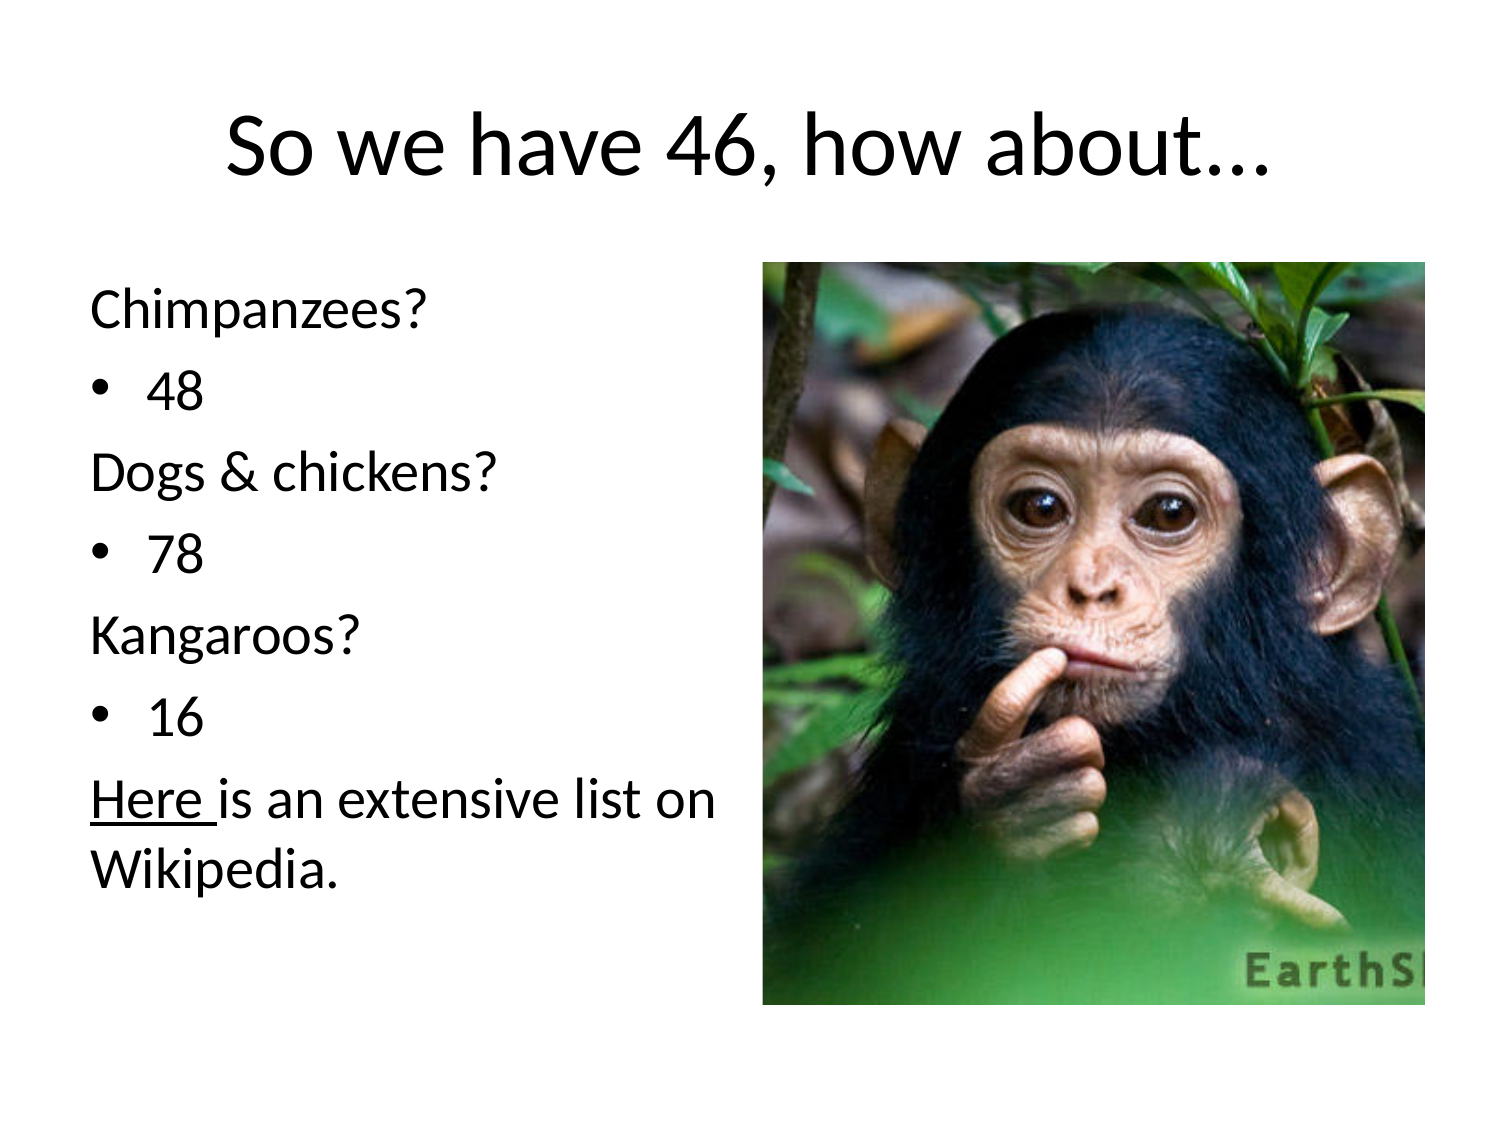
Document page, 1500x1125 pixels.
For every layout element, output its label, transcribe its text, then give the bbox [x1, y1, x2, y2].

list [762, 262, 1426, 1006]
list Chimpanzees? 48 Dogs & chickens? 78 Kangaroos? 16 Here is an extensive list on Wikipedia. [75, 262, 738, 1005]
title So we have 46, how about... [75, 45, 1425, 233]
